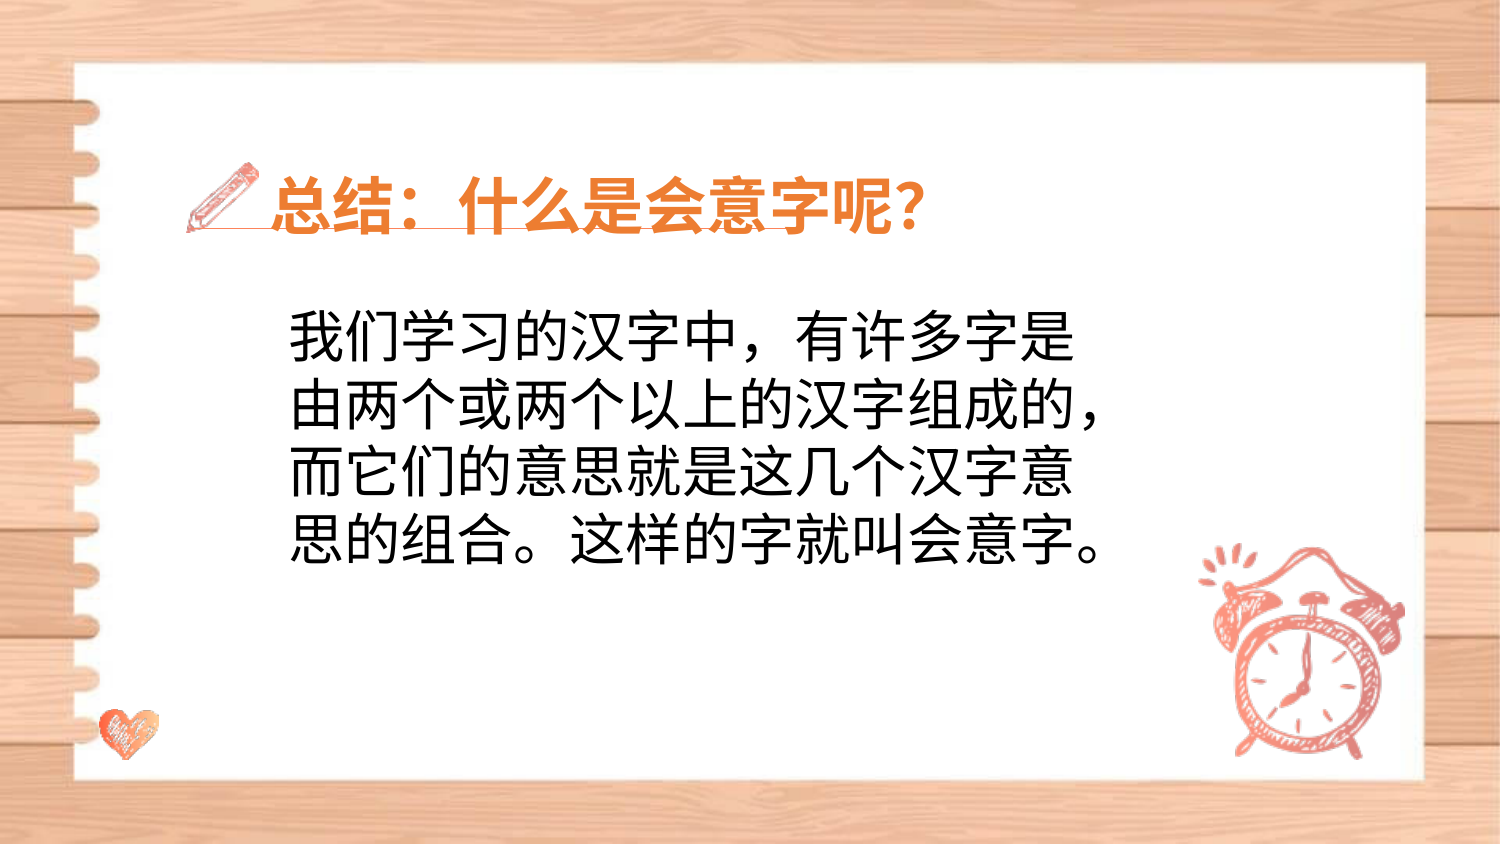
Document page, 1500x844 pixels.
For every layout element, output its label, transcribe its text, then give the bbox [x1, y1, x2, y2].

text_box 我们学习的汉字中，有许多字是由两个或两个以上的汉字组成的，而它们的意思就是这几个汉字意思的组合。这样的字就叫会意字。 [276, 295, 1099, 578]
text_box 总结：什么是会意字呢？ [258, 124, 1012, 248]
picture [0, 0, 1500, 844]
